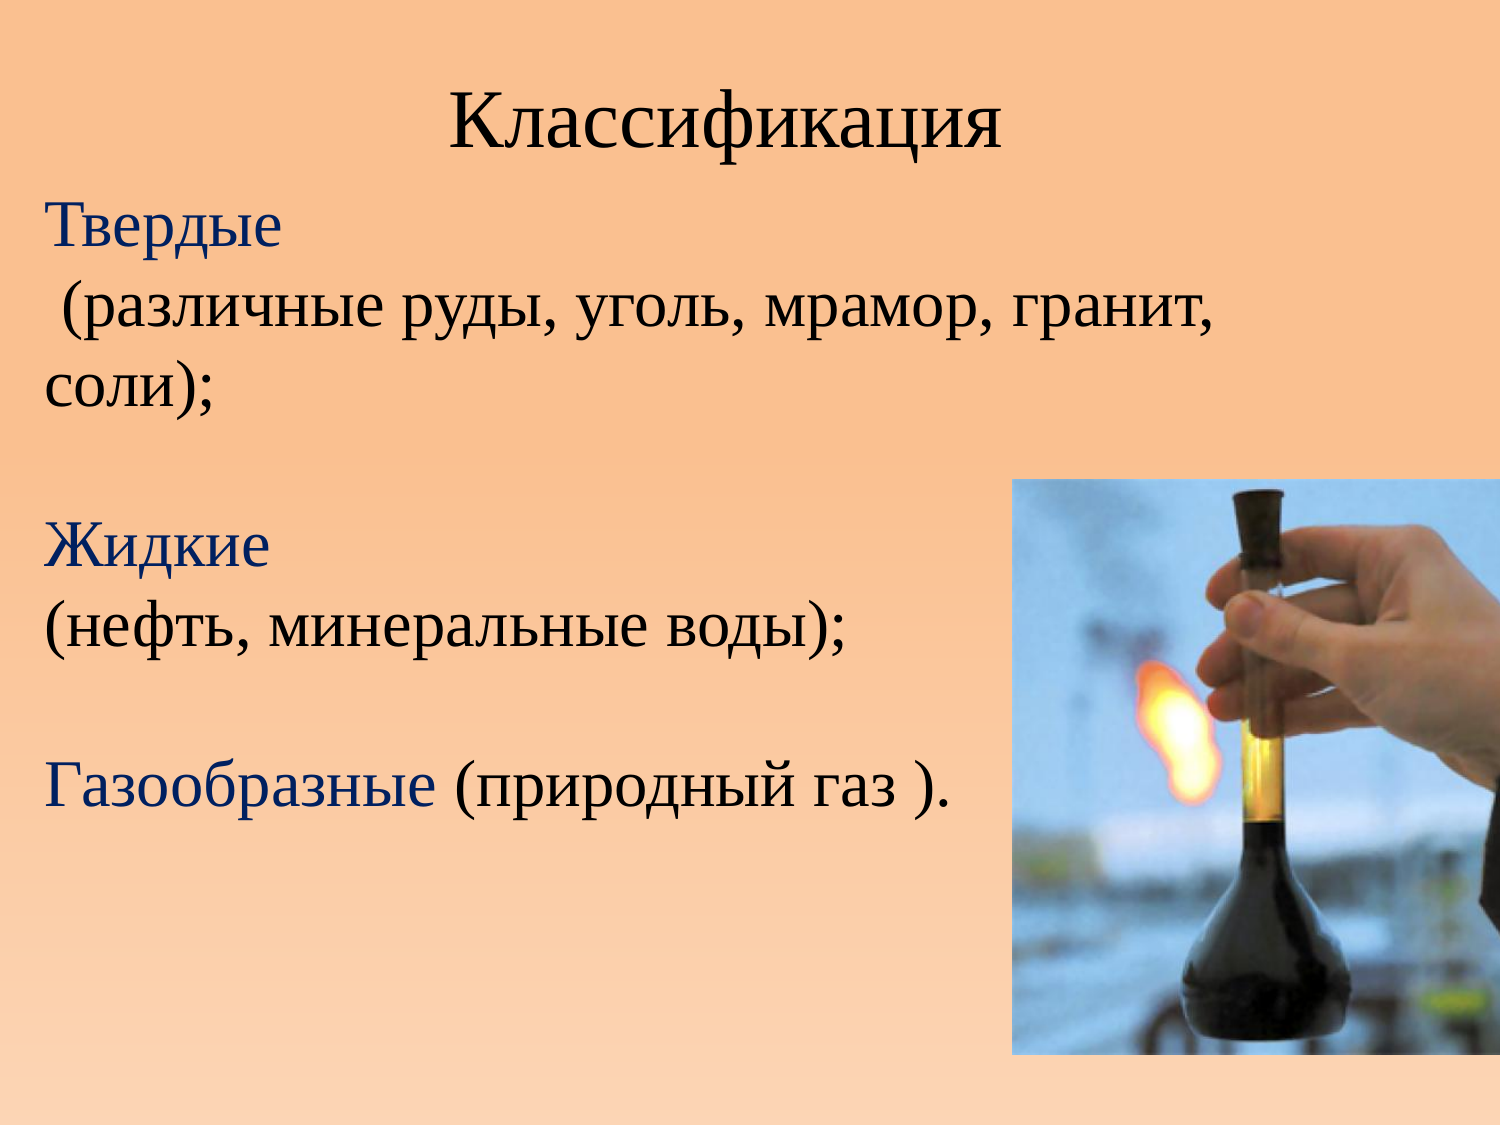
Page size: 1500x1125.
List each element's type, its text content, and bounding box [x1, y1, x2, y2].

picture [1012, 479, 1500, 1055]
text_box Классификация [434, 56, 1040, 172]
text_box Твердые (различные руды, уголь, мрамор, гранит, соли); Жидкие (нефть, минеральные воды); Газообразные (природный газ ). [29, 172, 1306, 1008]
